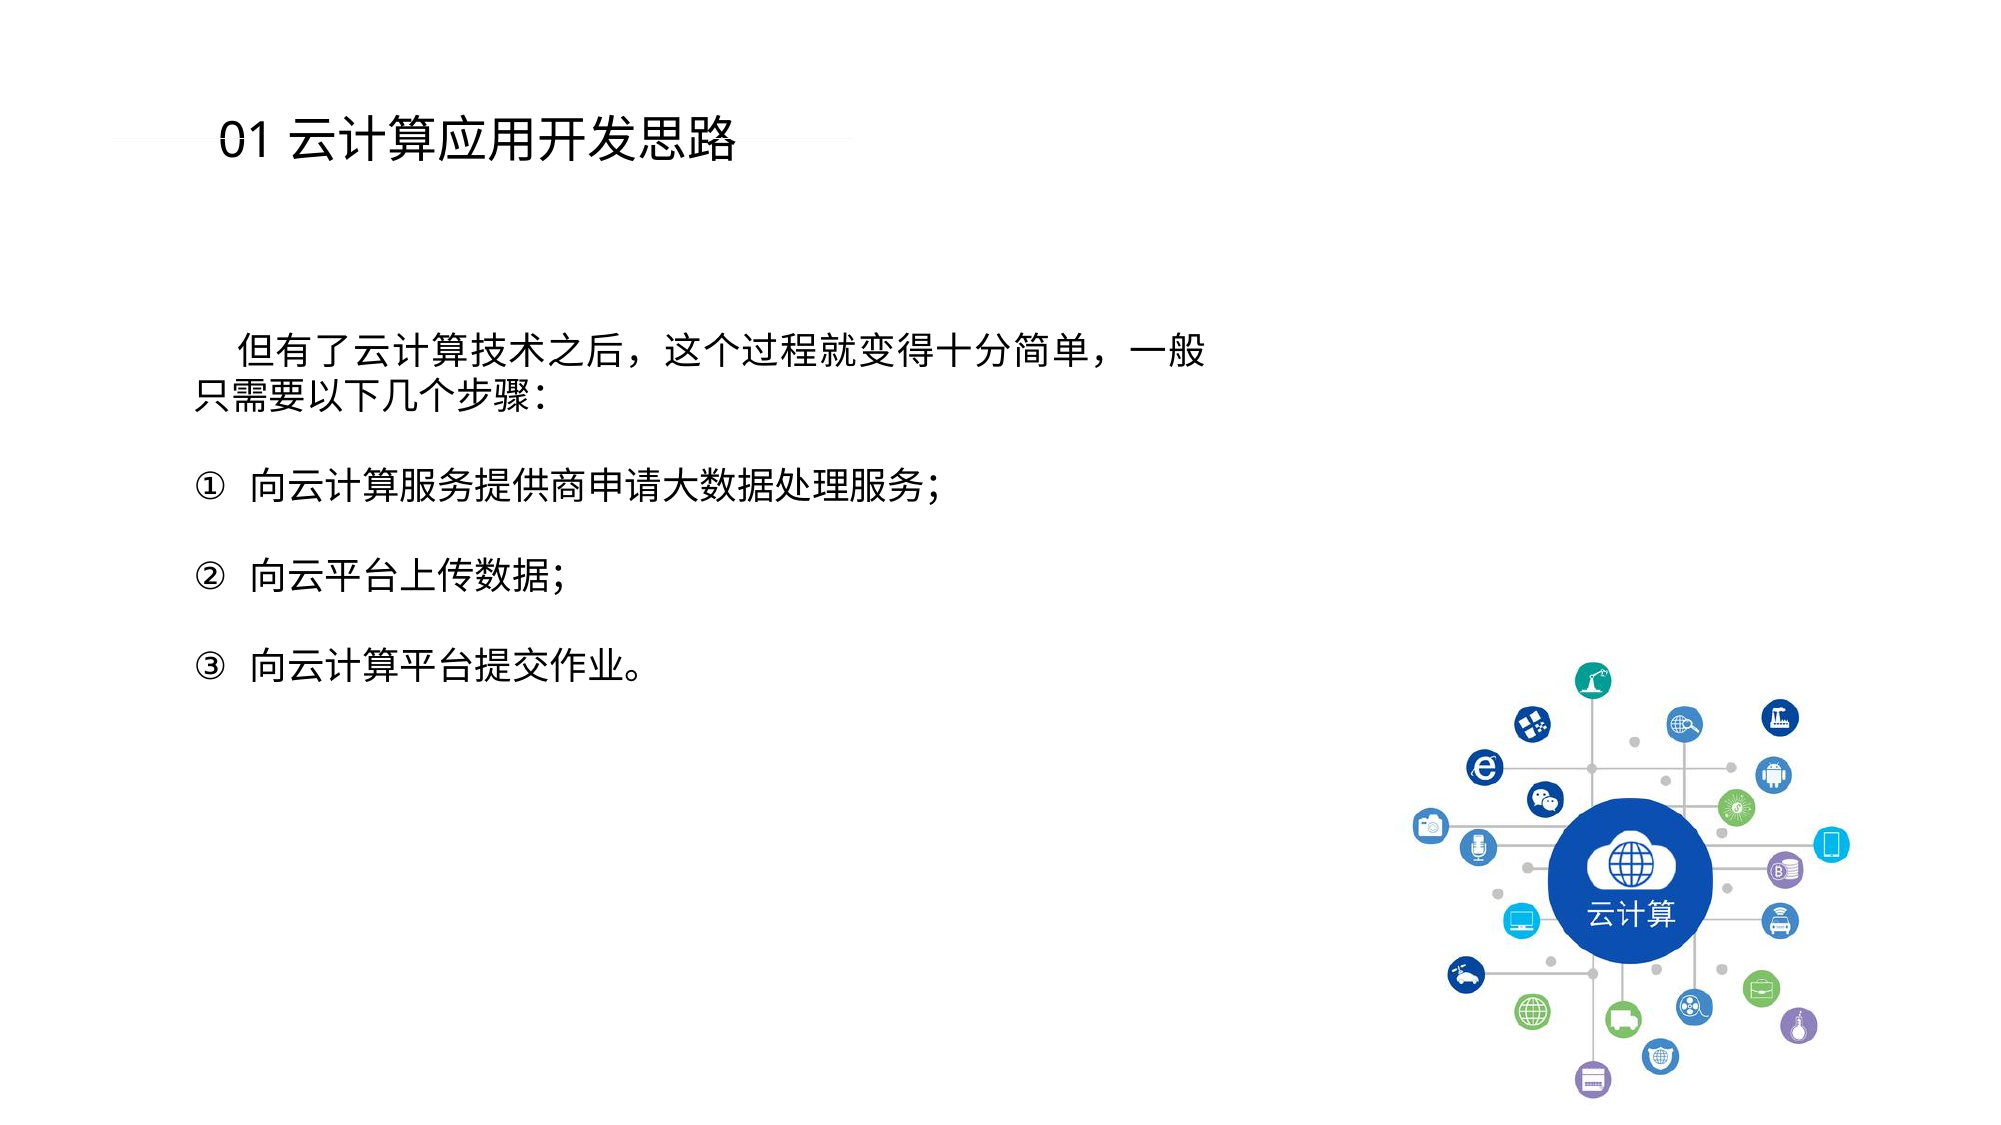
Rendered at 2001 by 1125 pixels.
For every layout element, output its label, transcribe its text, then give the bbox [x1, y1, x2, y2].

picture [1279, 646, 1982, 1116]
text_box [112, 100, 854, 176]
text_box 但有了云计算技术之后，这个过程就变得十分简单，一般只需要以下几个步骤： 向云计算服务提供商申请大数据处理服务； 向云平台上传数据； 向云计算平台提交作业。 [178, 319, 1222, 695]
